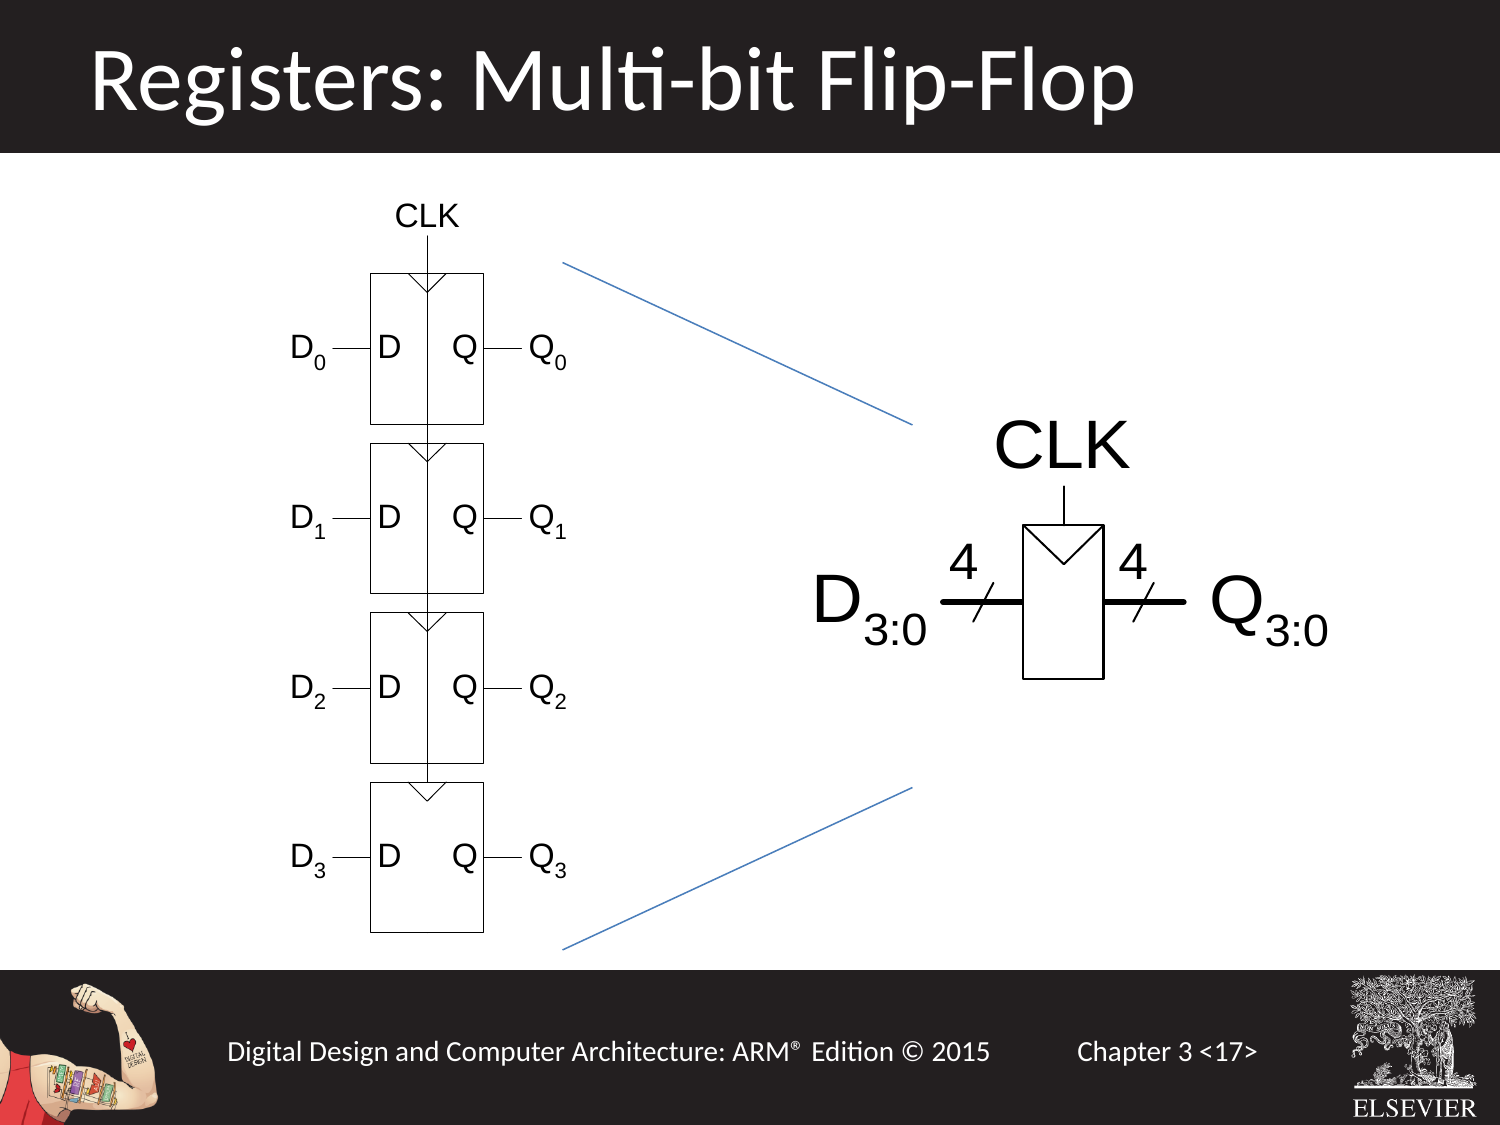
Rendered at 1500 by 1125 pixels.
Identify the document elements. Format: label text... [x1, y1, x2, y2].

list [749, 362, 1376, 691]
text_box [562, 787, 913, 951]
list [224, 174, 630, 938]
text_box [562, 262, 913, 426]
picture [0, 979, 163, 1125]
text_box Registers: Multi-bit Flip-Flop [75, 11, 1375, 136]
text_box [87, 174, 1413, 1025]
picture [1350, 974, 1477, 1117]
